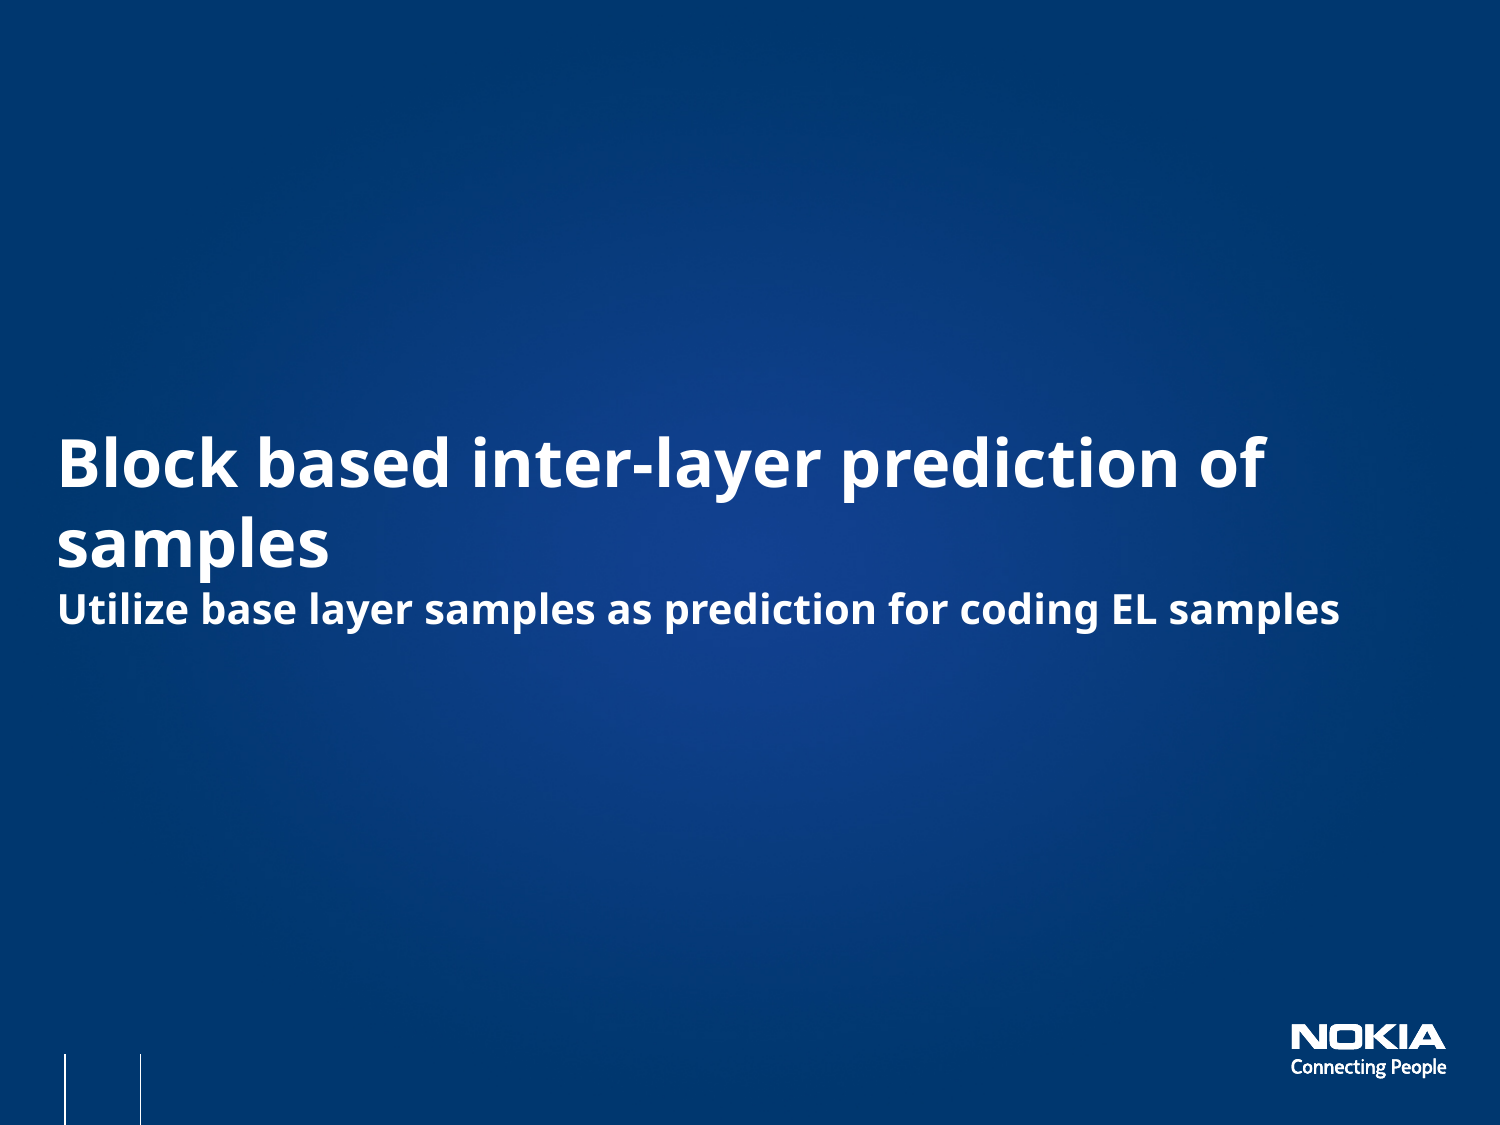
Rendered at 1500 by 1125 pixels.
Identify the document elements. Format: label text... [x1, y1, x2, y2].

picture [0, 0, 1500, 1125]
list Block based inter-layer prediction of samples Utilize base layer samples as prediction for coding EL samples [56, 420, 1353, 801]
